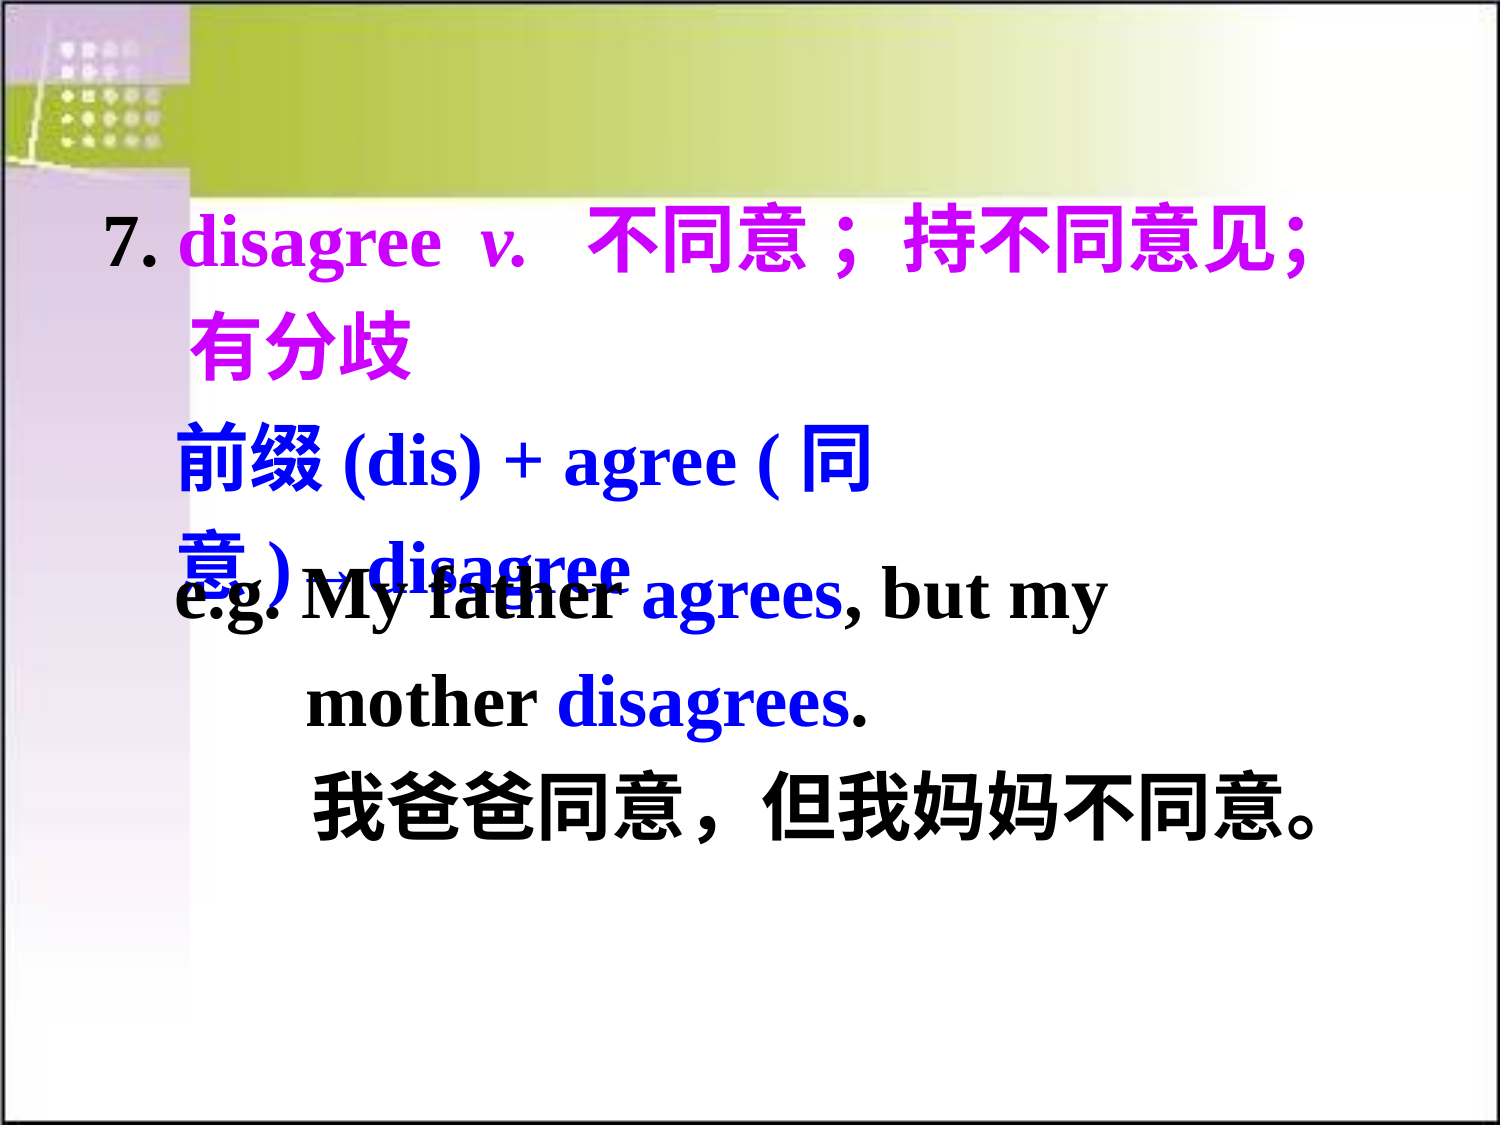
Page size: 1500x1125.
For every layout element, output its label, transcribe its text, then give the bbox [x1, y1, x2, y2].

text_box 前缀(dis) + agree (同意)→disagree [159, 397, 1329, 518]
text_box e.g. My father agrees, but my mother disagrees. 我爸爸同意，但我妈妈不同意。 [159, 518, 1412, 858]
text_box 7. disagree v. 不同意 ；持不同意见； 有分歧 [88, 165, 1376, 397]
picture [0, 0, 1500, 1125]
